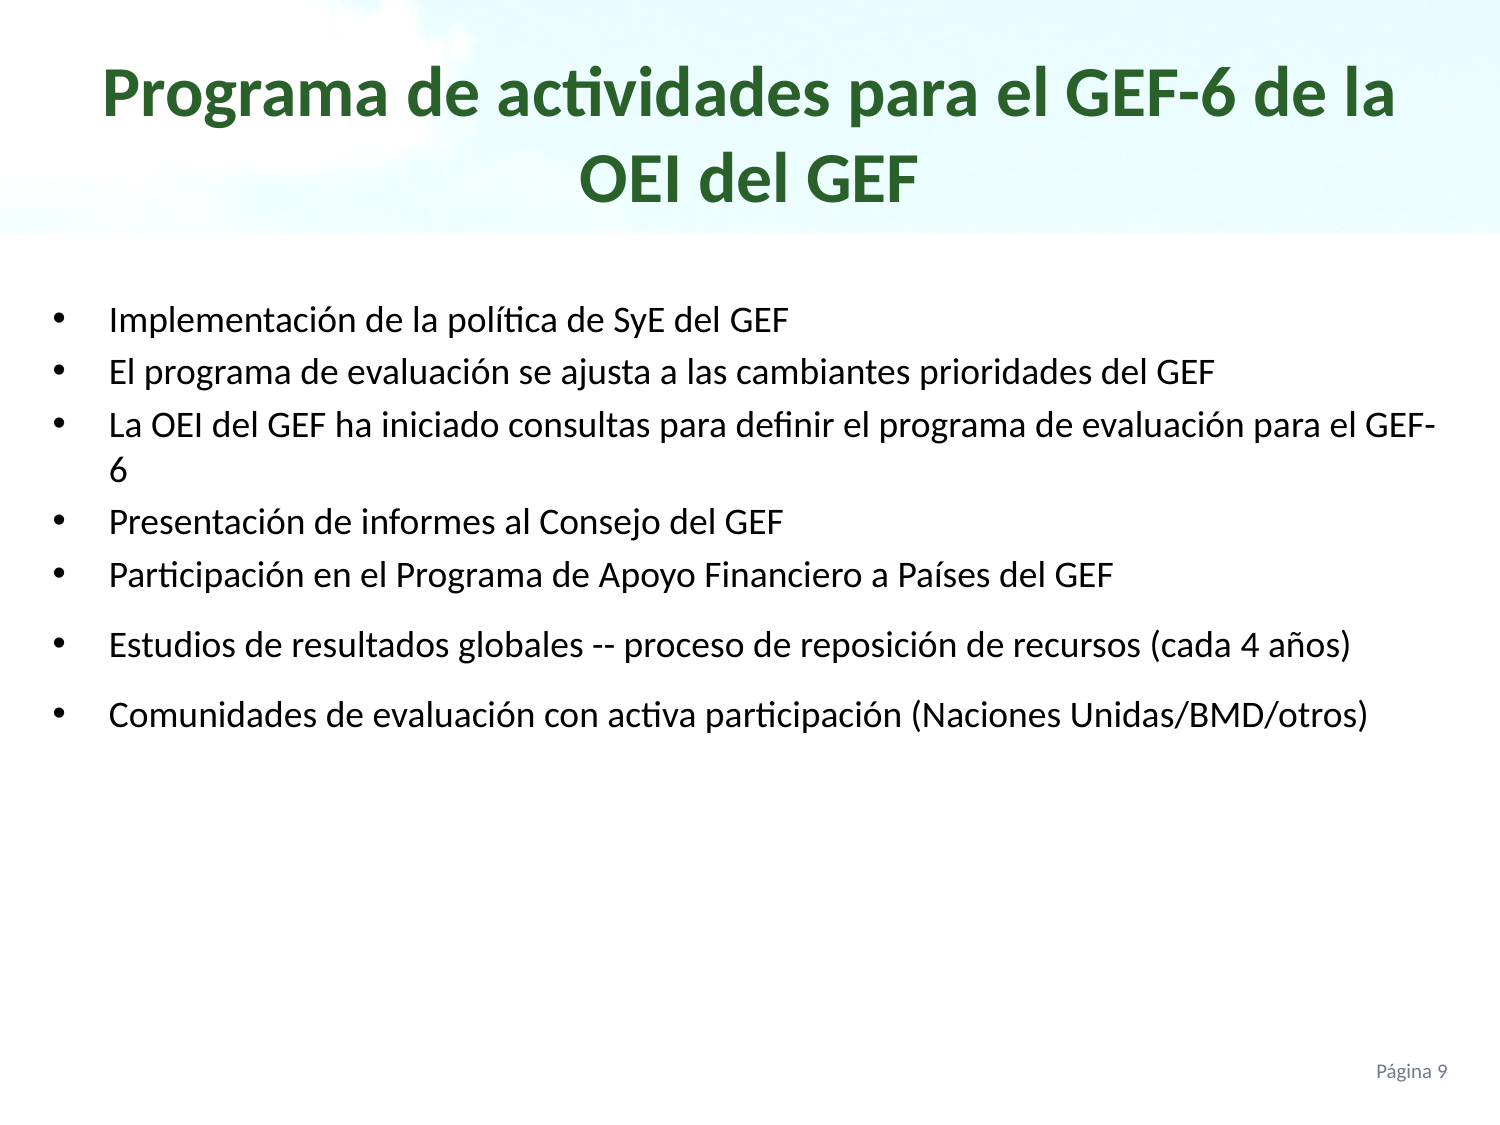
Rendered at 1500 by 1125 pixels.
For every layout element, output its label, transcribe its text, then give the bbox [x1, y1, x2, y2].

list Implementación de la política de SyE del GEF El programa de evaluación se ajusta a las cambiantes prioridades del GEF La OEI del GEF ha iniciado consultas para definir el programa de evaluación para el GEF-6 Presentación de informes al Consejo del GEF Participación en el Programa de Apoyo Financiero a Países del GEF Estudios de resultados globales -- proceso de reposición de recursos (cada 4 años) Comunidades de evaluación con activa participación (Naciones Unidas/BMD/otros) [37, 287, 1463, 1050]
title Programa de actividades para el GEF-6 de la OEI del GEF [37, 37, 1463, 225]
